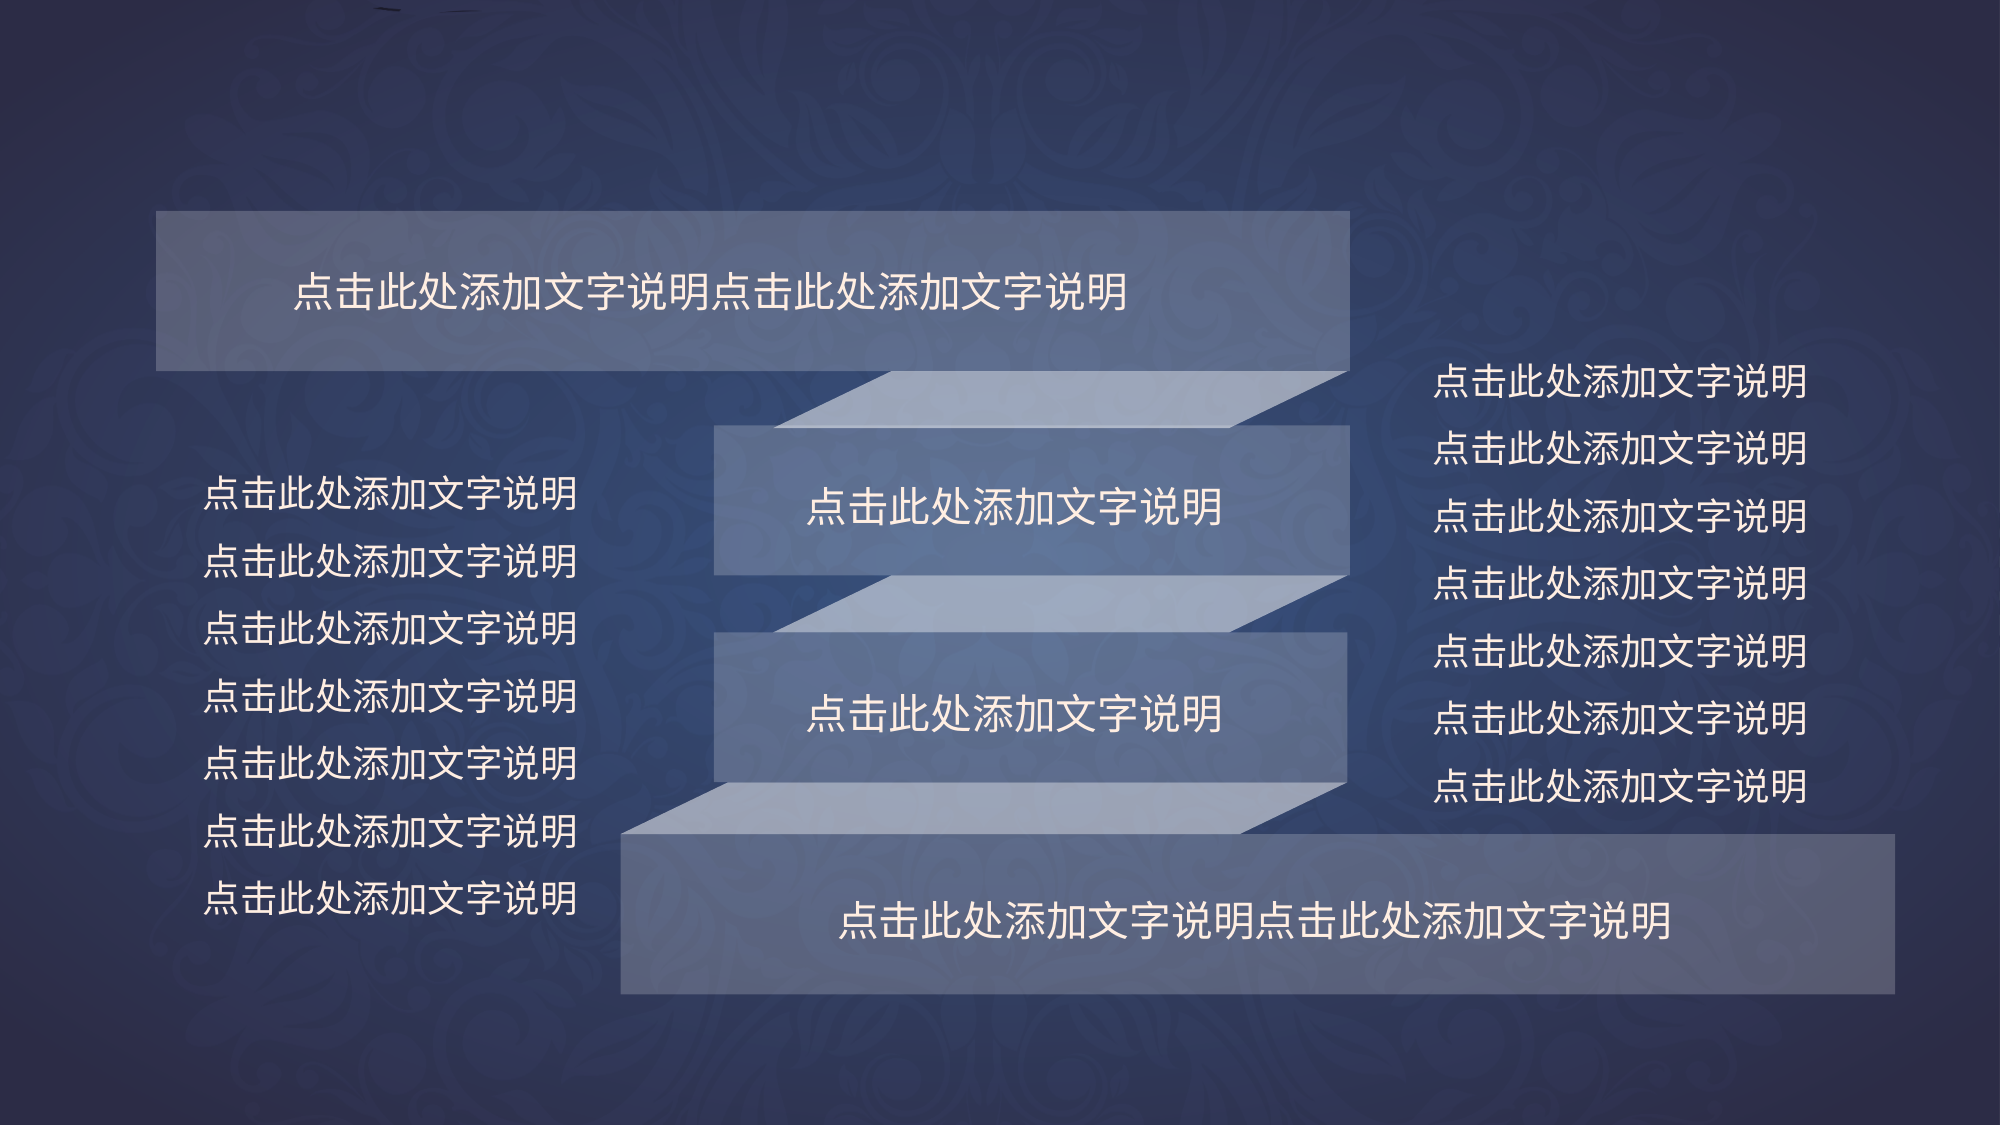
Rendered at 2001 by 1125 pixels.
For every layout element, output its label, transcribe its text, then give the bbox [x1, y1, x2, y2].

text_box [620, 781, 1348, 833]
picture [0, 0, 2000, 1125]
text_box [779, 370, 1348, 424]
text_box 点击此处添加文字说明点击此处添加文字说明 [822, 887, 1687, 952]
text_box 点击此处添加文字说明 [790, 680, 1238, 746]
text_box [713, 631, 1348, 783]
text_box [155, 210, 1351, 372]
text_box [713, 424, 1351, 576]
text_box 点击此处添加文字说明 点击此处添加文字说明 点击此处添加文字说明 点击此处添加文字说明 点击此处添加文字说明 点击此处添加文字说明 点击此处添加文字说明 [187, 440, 593, 928]
text_box [773, 574, 1348, 631]
text_box [620, 833, 1896, 995]
text_box 点击此处添加文字说明 [790, 473, 1238, 539]
text_box 点击此处添加文字说明 点击此处添加文字说明 点击此处添加文字说明 点击此处添加文字说明 点击此处添加文字说明 点击此处添加文字说明 点击此处添加文字说明 [1417, 327, 1823, 815]
text_box 点击此处添加文字说明点击此处添加文字说明 [277, 258, 1143, 323]
